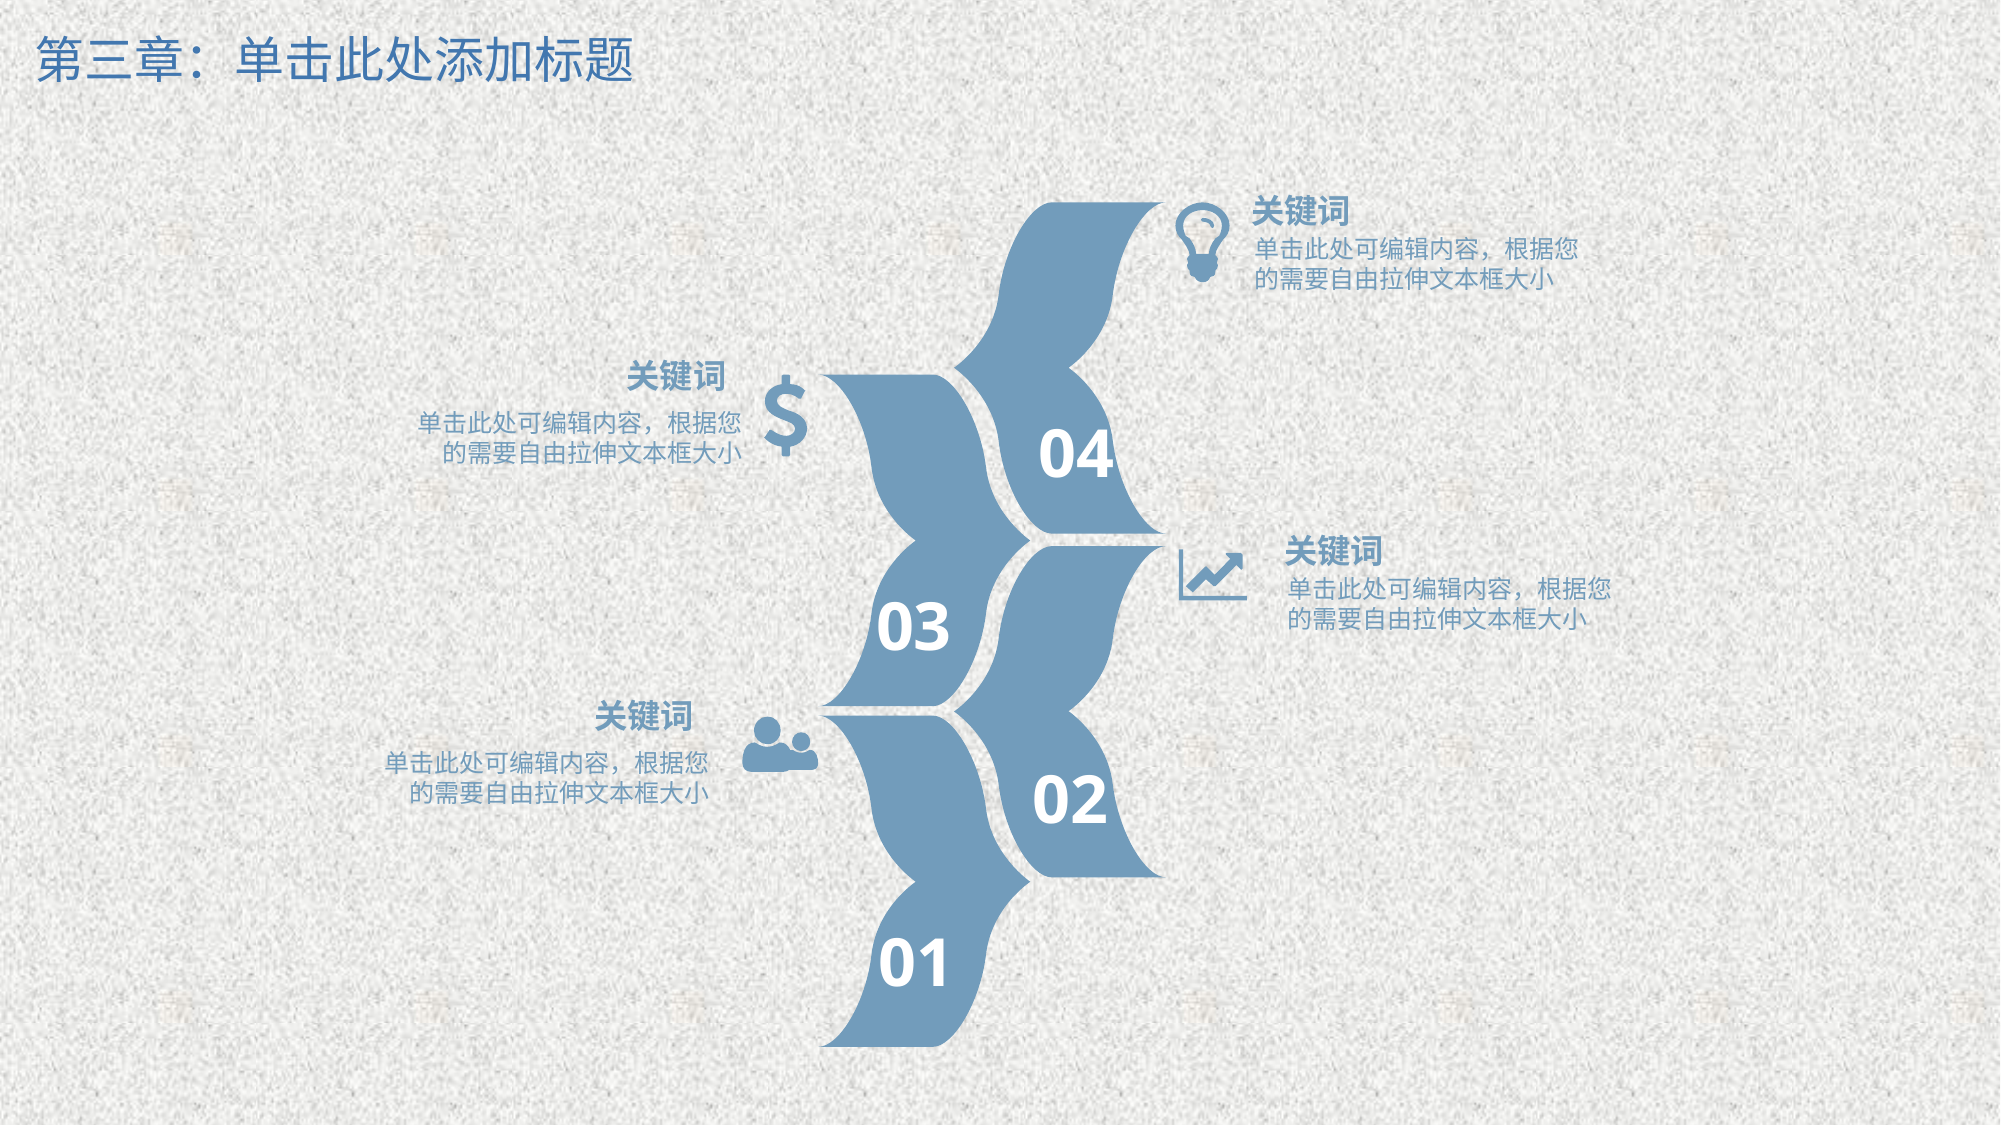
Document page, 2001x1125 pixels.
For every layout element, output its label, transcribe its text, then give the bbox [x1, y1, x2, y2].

text_box [818, 374, 1031, 707]
text_box 单击此处可编辑内容，根据您的需要自由拉伸文本框大小 [1254, 233, 1593, 294]
picture [0, 0, 2001, 1125]
text_box [954, 546, 1167, 878]
text_box 关键词 [610, 354, 743, 395]
text_box [1175, 202, 1230, 283]
text_box 01 [863, 912, 970, 1008]
text_box 关键词 [1238, 190, 1364, 231]
text_box [742, 742, 793, 772]
text_box 第三章：单击此处添加标题 [19, 20, 665, 96]
text_box 02 [1017, 750, 1124, 845]
text_box [954, 202, 1167, 534]
text_box [753, 716, 781, 745]
text_box 单击此处可编辑内容，根据您的需要自由拉伸文本框大小 [415, 407, 743, 468]
text_box 关键词 [1271, 530, 1397, 571]
text_box 单击此处可编辑内容，根据您的需要自由拉伸文本框大小 [383, 747, 710, 808]
text_box [1178, 549, 1247, 601]
text_box [818, 715, 1031, 1047]
text_box 04 [1023, 403, 1130, 498]
text_box [763, 374, 808, 457]
text_box 03 [861, 575, 968, 671]
text_box 单击此处可编辑内容，根据您的需要自由拉伸文本框大小 [1287, 574, 1626, 634]
text_box 关键词 [578, 695, 710, 736]
text_box [791, 732, 819, 770]
